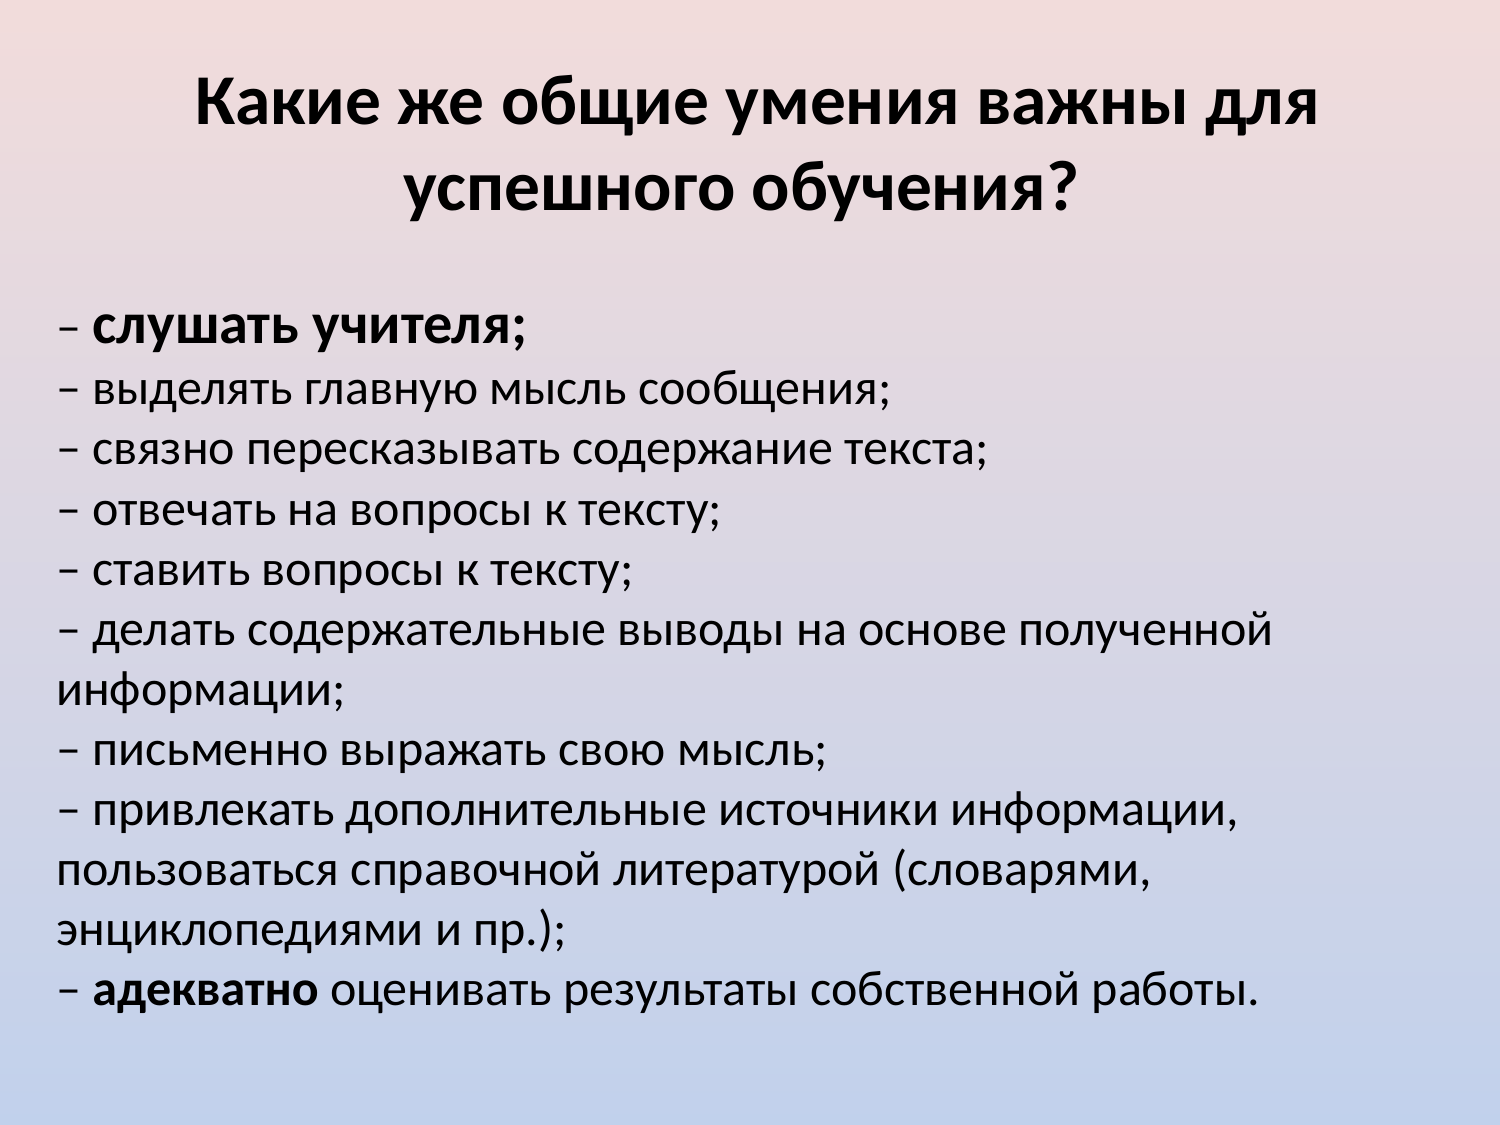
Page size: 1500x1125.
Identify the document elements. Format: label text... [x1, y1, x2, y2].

title Какие же общие умения важны для успешного обучения? [75, 45, 1425, 233]
text_box – слушать учителя; – выделять главную мысль сообщения; – связно пересказывать содержание текста; – отвечать на вопросы к тексту; – ставить вопросы к тексту; – делать содержательные выводы на основе полученной информации; – письменно выражать свою мысль; – привлекать дополнительные источники информации, пользоваться справочной литературой (словарями, энциклопедиями и пр.); – адекватно оценивать результаты собственной работы. [41, 277, 1500, 1023]
